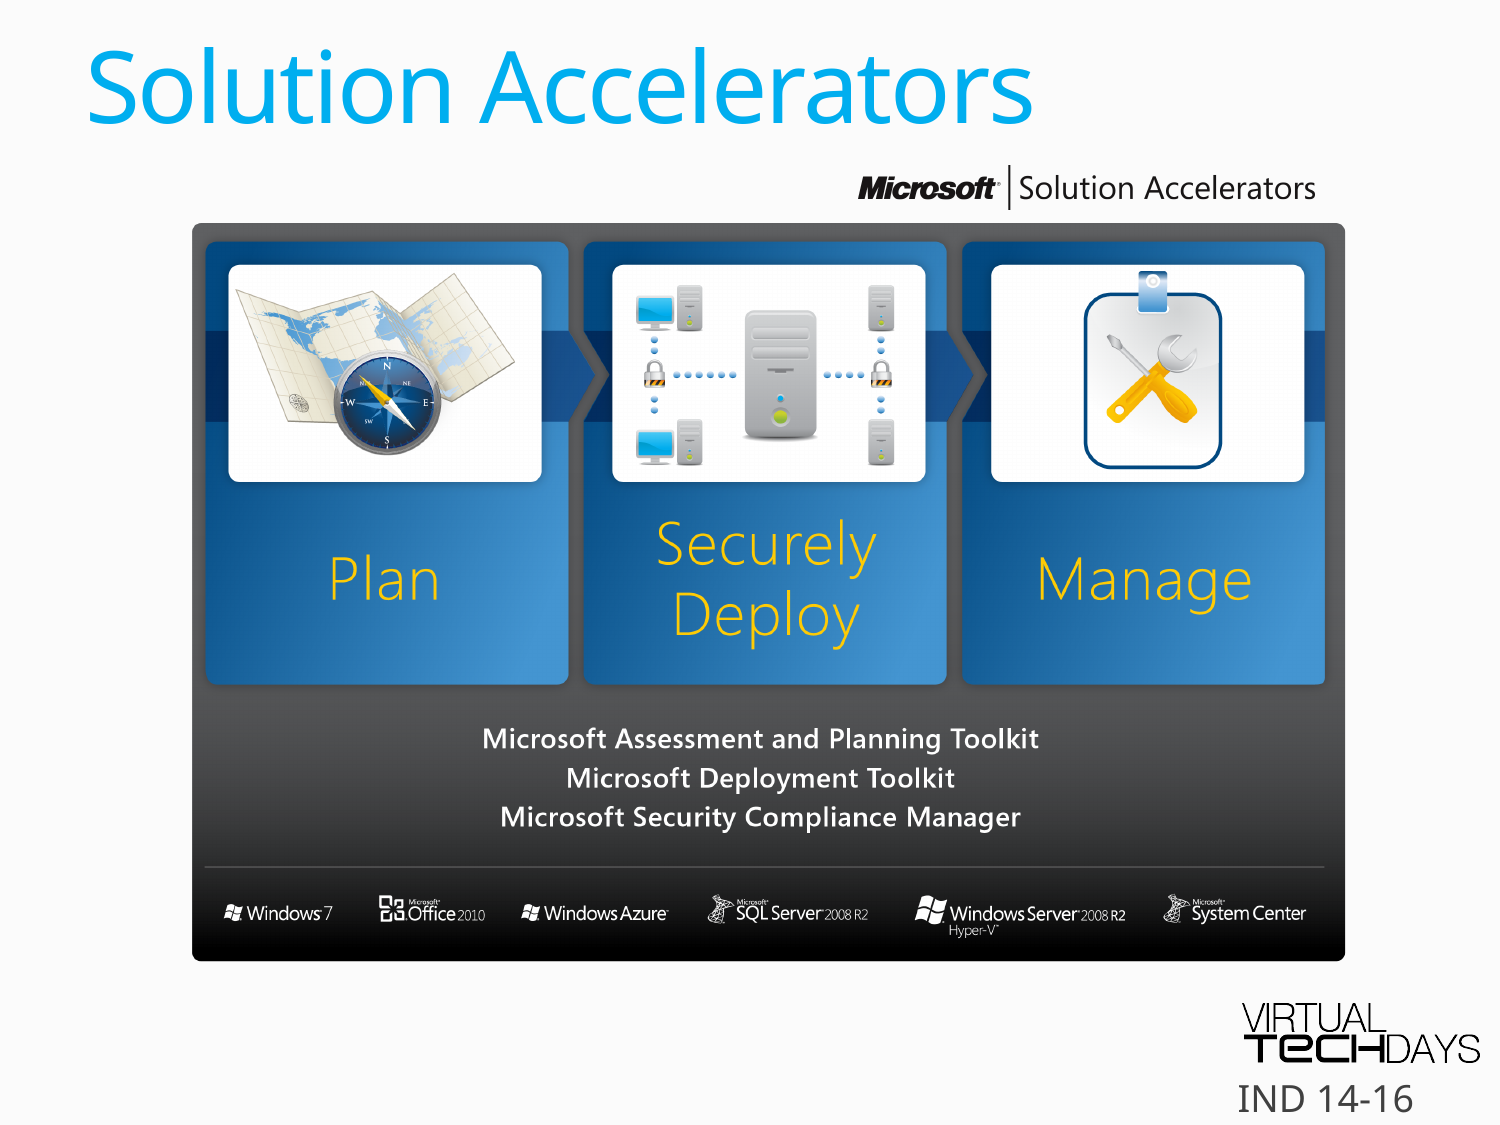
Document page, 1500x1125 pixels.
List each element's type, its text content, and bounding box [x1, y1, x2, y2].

title Solution Accelerators [85, 37, 1315, 147]
picture [1237, 992, 1481, 1075]
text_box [185, 165, 1351, 967]
